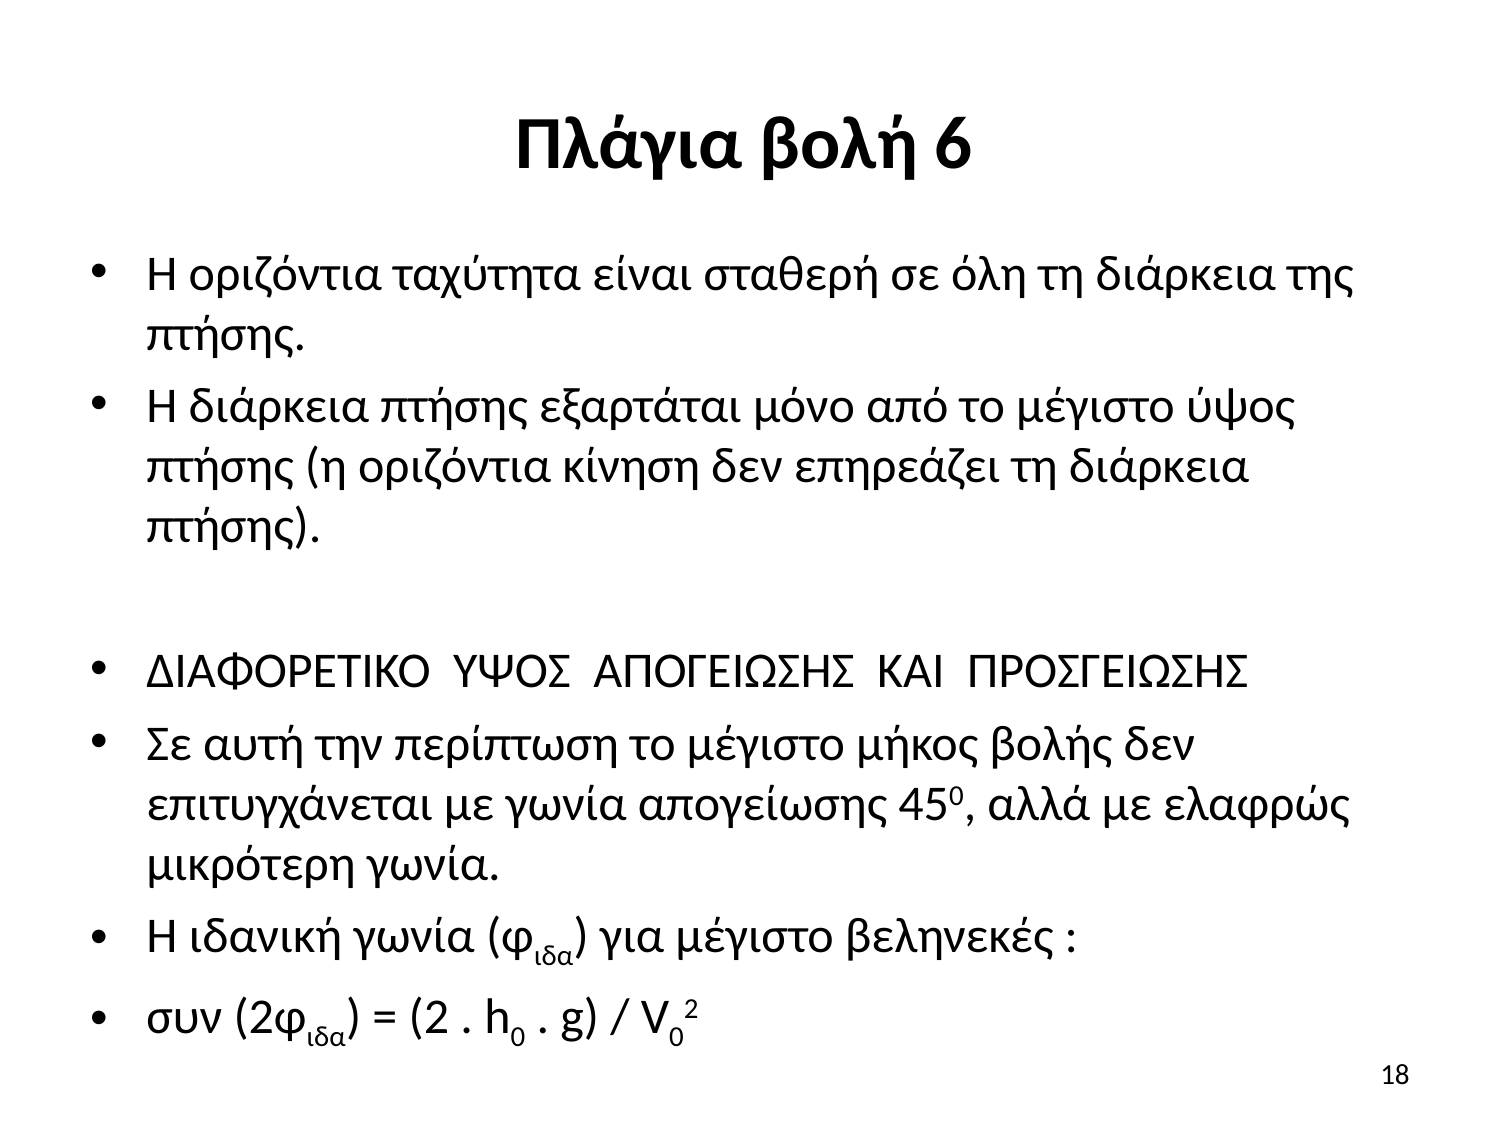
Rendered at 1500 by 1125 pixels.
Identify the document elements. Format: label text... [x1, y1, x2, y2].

slide_number 18 [1074, 1042, 1425, 1103]
title Πλάγια βολή 6 [29, 45, 1459, 233]
list Η οριζόντια ταχύτητα είναι σταθερή σε όλη τη διάρκεια της πτήσης. Η διάρκεια πτήσης εξαρτάται μόνο από το μέγιστο ύψος πτήσης (η οριζόντια κίνηση δεν επηρεάζει τη διάρκεια πτήσης). ΔΙΑΦΟΡΕΤΙΚΟ ΥΨΟΣ ΑΠΟΓΕΙΩΣΗΣ ΚΑΙ ΠΡΟΣΓΕΙΩΣΗΣ Σε αυτή την περίπτωση το μέγιστο μήκος βολής δεν επιτυγχάνεται με γωνία απογείωσης 450, αλλά με ελαφρώς μικρότερη γωνία. Η ιδανική γωνία (φιδα) για μέγιστο βεληνεκές : συν (2φιδα) = (2 . h0 . g) / V02 [75, 232, 1425, 1083]
